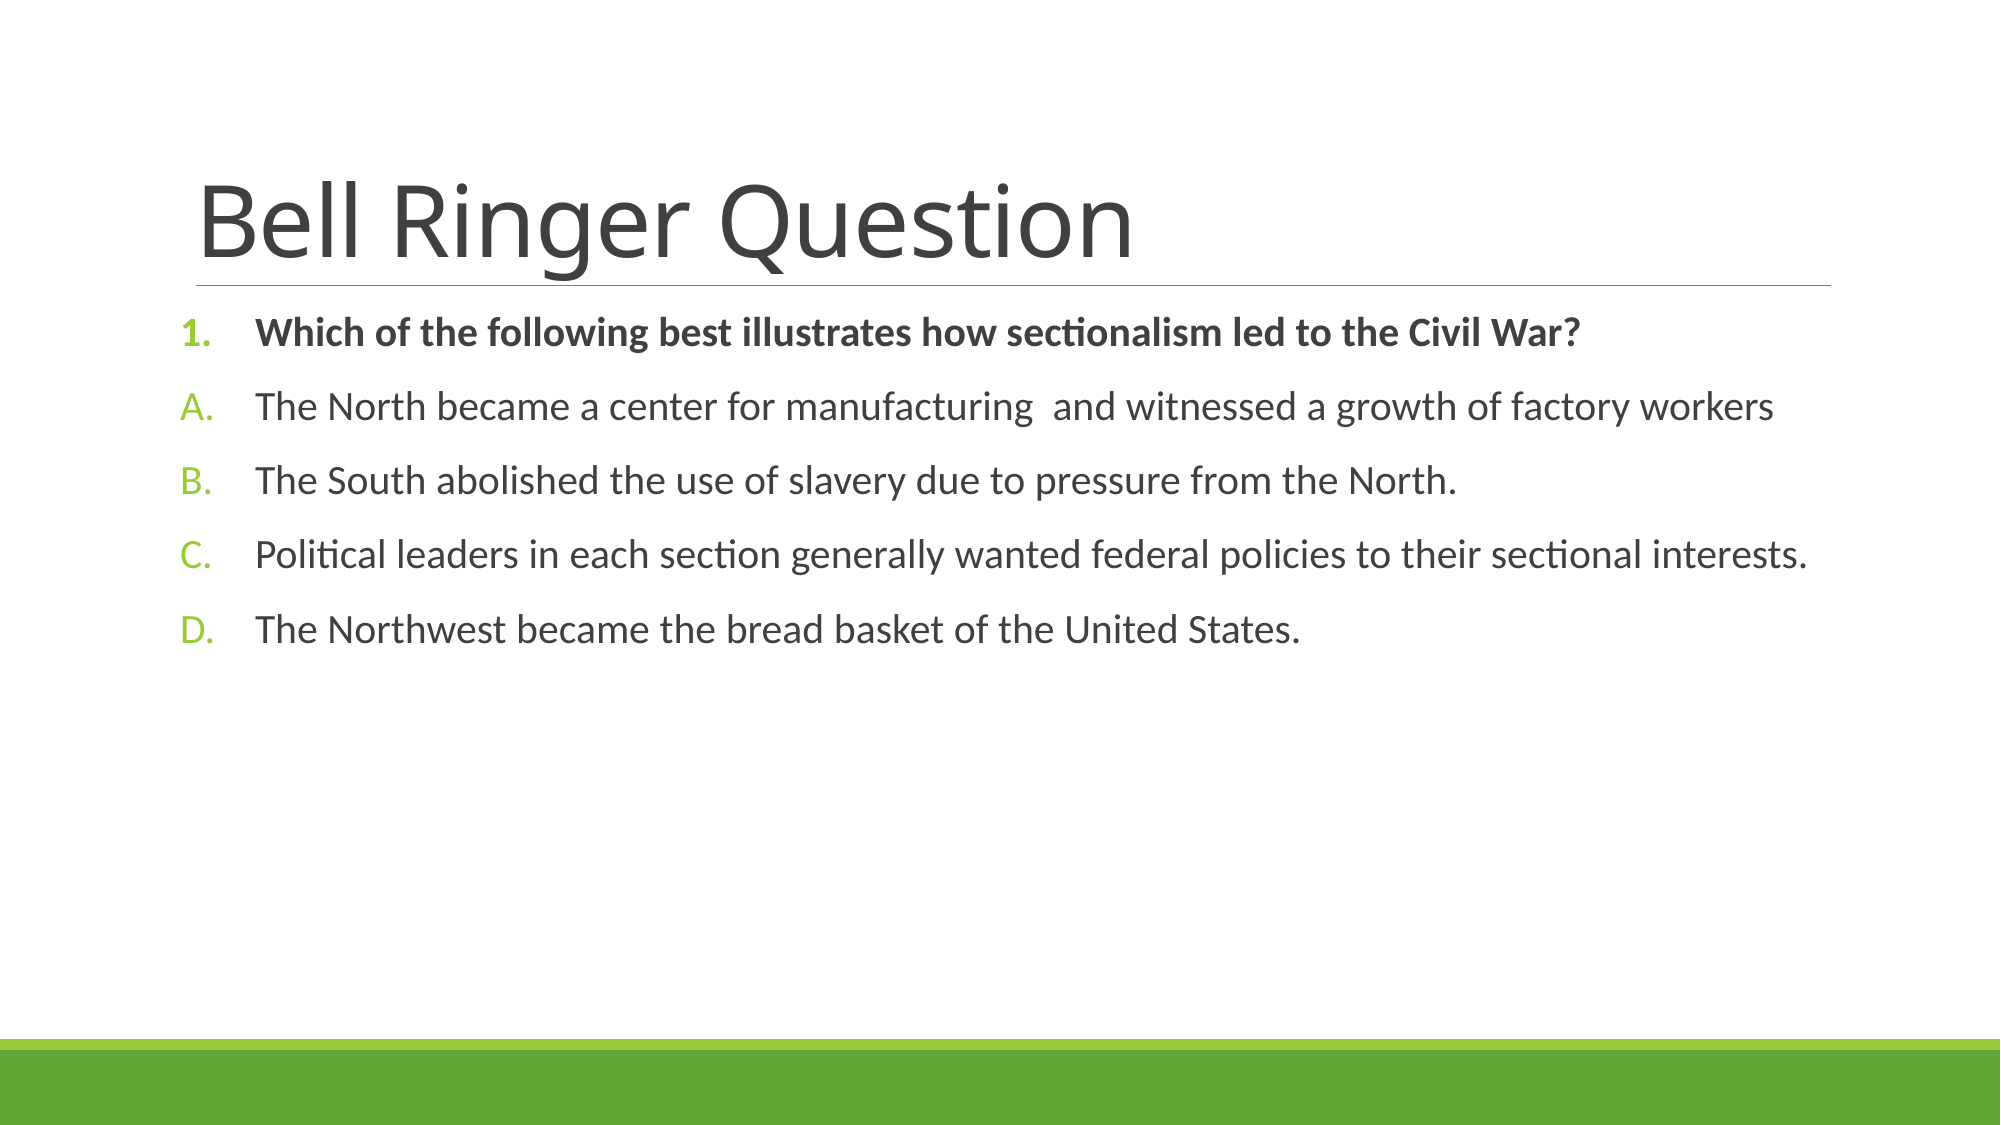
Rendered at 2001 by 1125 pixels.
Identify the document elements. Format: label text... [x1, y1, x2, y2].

list Which of the following best illustrates how sectionalism led to the Civil War? The North became a center for manufacturing and witnessed a growth of factory workers The South abolished the use of slavery due to pressure from the North. Political leaders in each section generally wanted federal policies to their sectional interests. The Northwest became the bread basket of the United States. [180, 302, 1830, 963]
title Bell Ringer Question [180, 47, 1830, 285]
